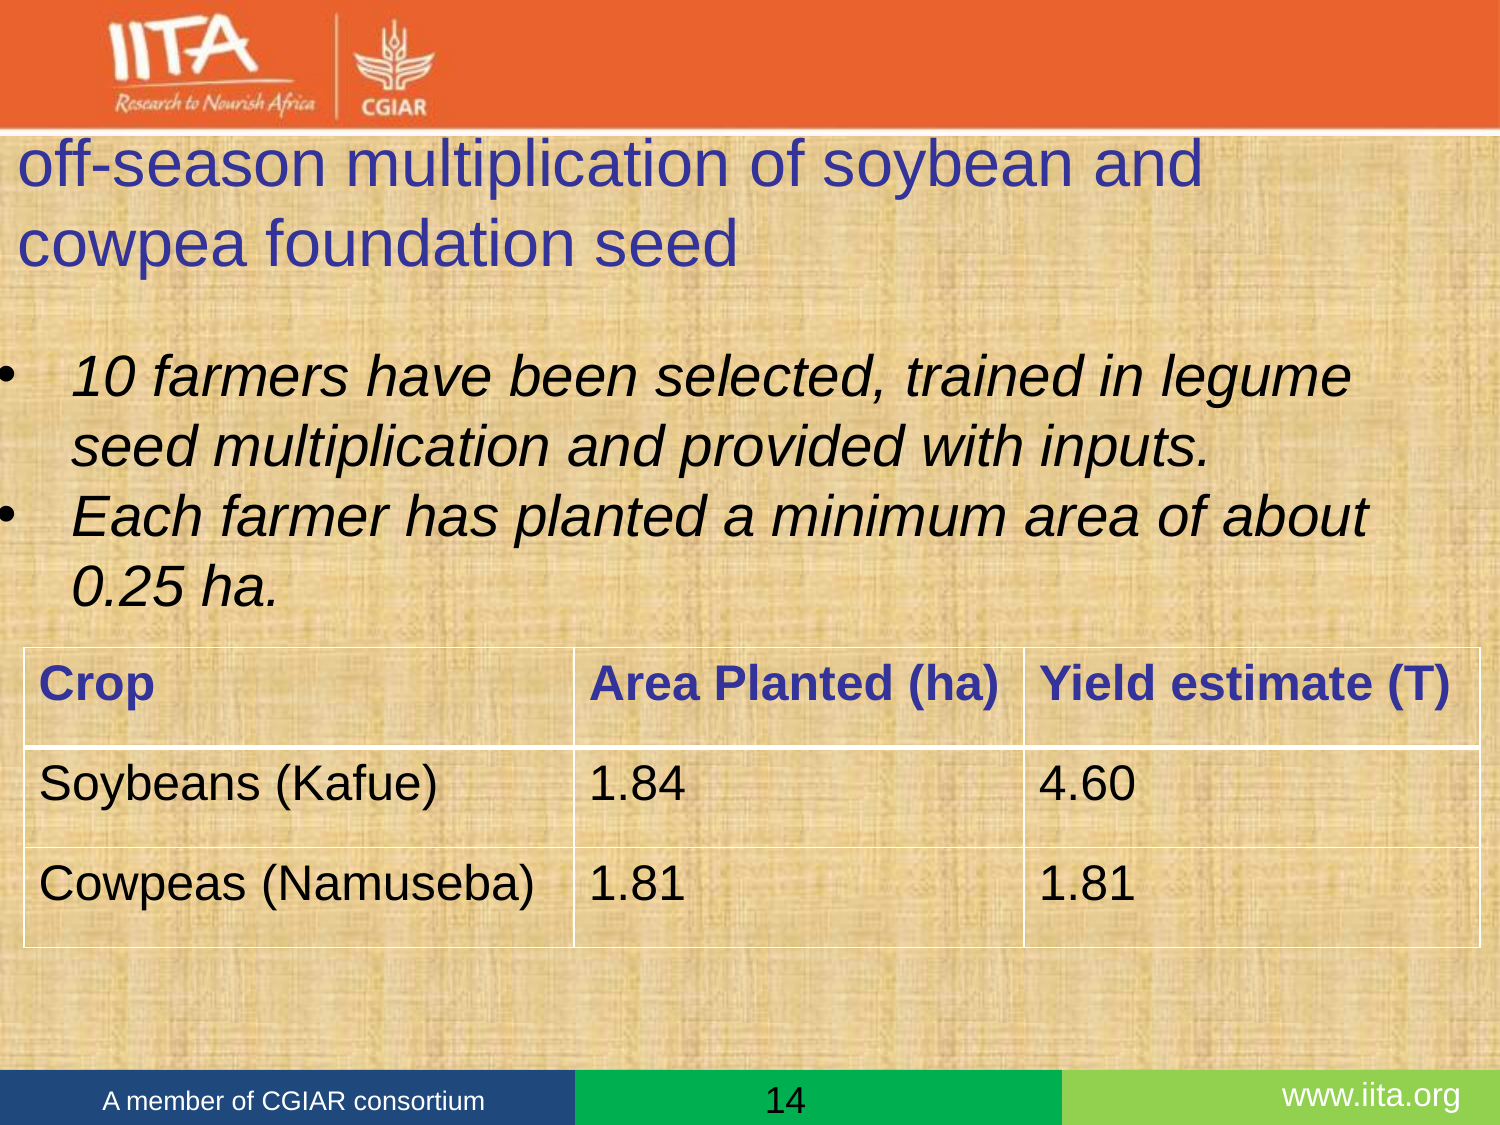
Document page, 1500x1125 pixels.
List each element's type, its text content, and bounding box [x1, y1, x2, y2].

table_cell Soybeans (Kafue) [25, 750, 573, 847]
picture [0, 0, 1500, 1069]
text_box 10 farmers have been selected, trained in legume seed multiplication and provided with inputs. Each farmer has planted a minimum area of about 0.25 ha. [0, 331, 1474, 626]
table_cell 4.60 [1025, 750, 1479, 847]
table_cell 1.81 [575, 848, 1023, 947]
table_header Crop [25, 648, 573, 745]
table_cell 1.81 [1025, 848, 1479, 947]
table_header Area Planted (ha) [575, 648, 1023, 745]
table_cell 1.84 [575, 750, 1023, 847]
table_header Yield estimate (T) [1025, 648, 1479, 745]
list off-season multiplication of soybean and cowpea foundation seed [2, 112, 1453, 288]
text_box 14 [749, 1068, 838, 1125]
table_cell Cowpeas (Namuseba) [25, 848, 573, 947]
